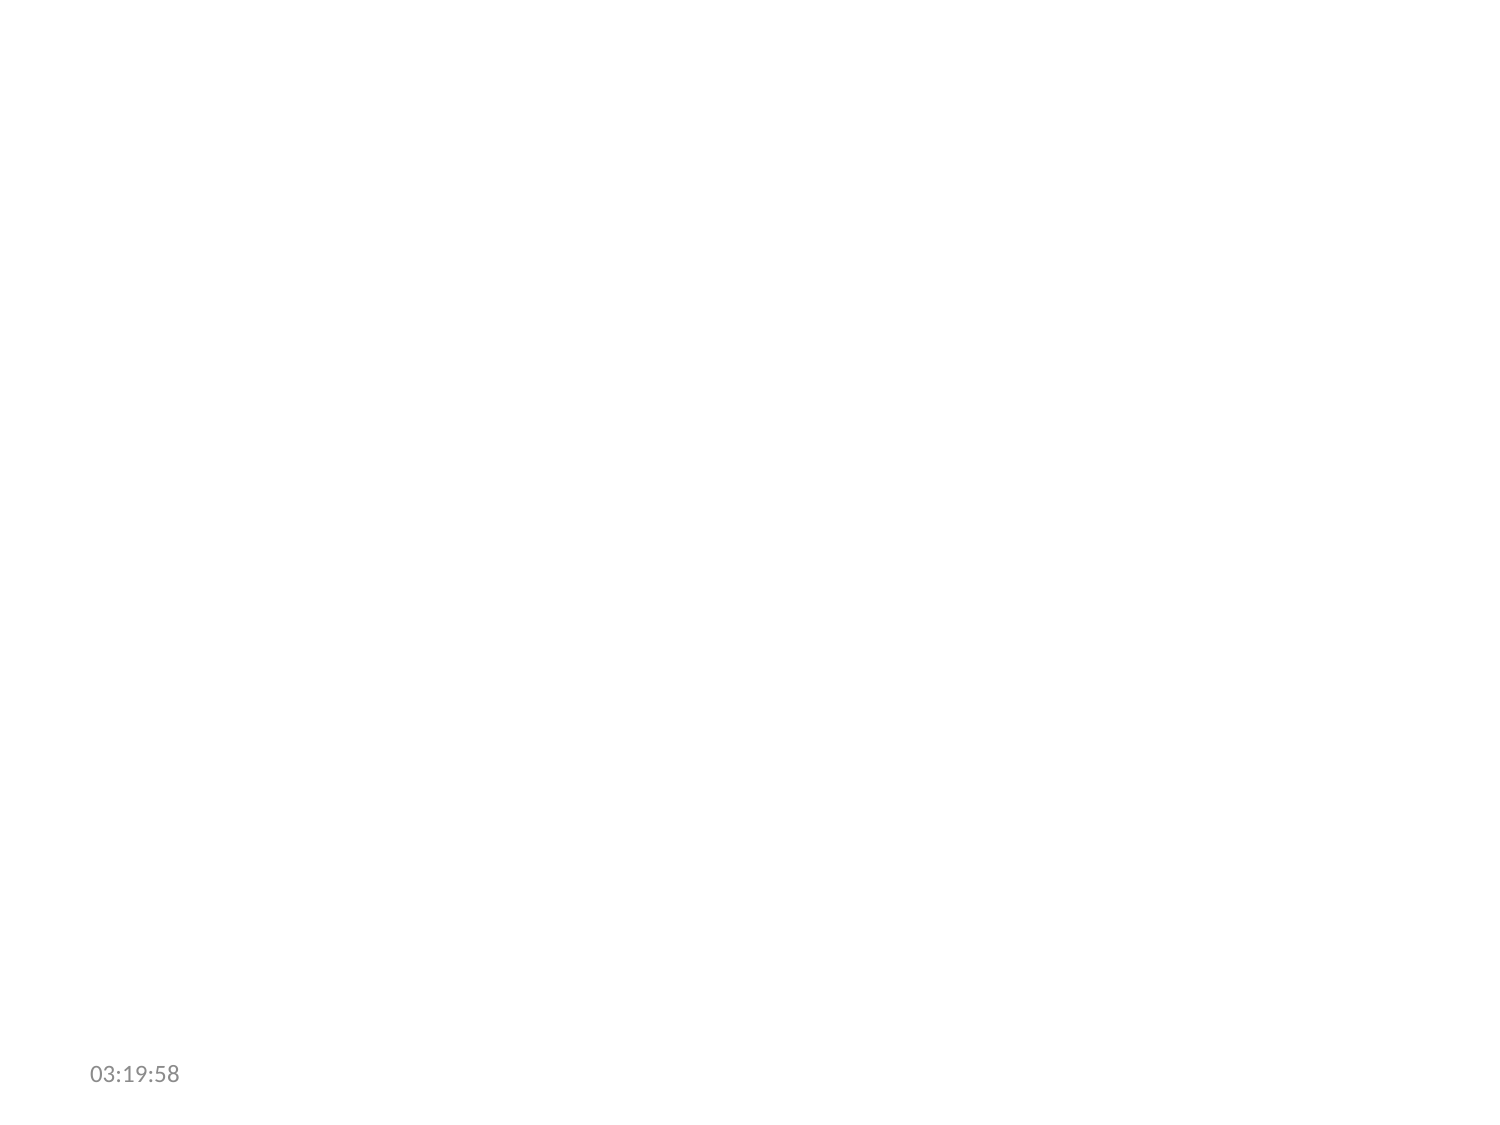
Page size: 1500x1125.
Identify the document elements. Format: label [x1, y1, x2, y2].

slide_number [75, 1042, 425, 1103]
